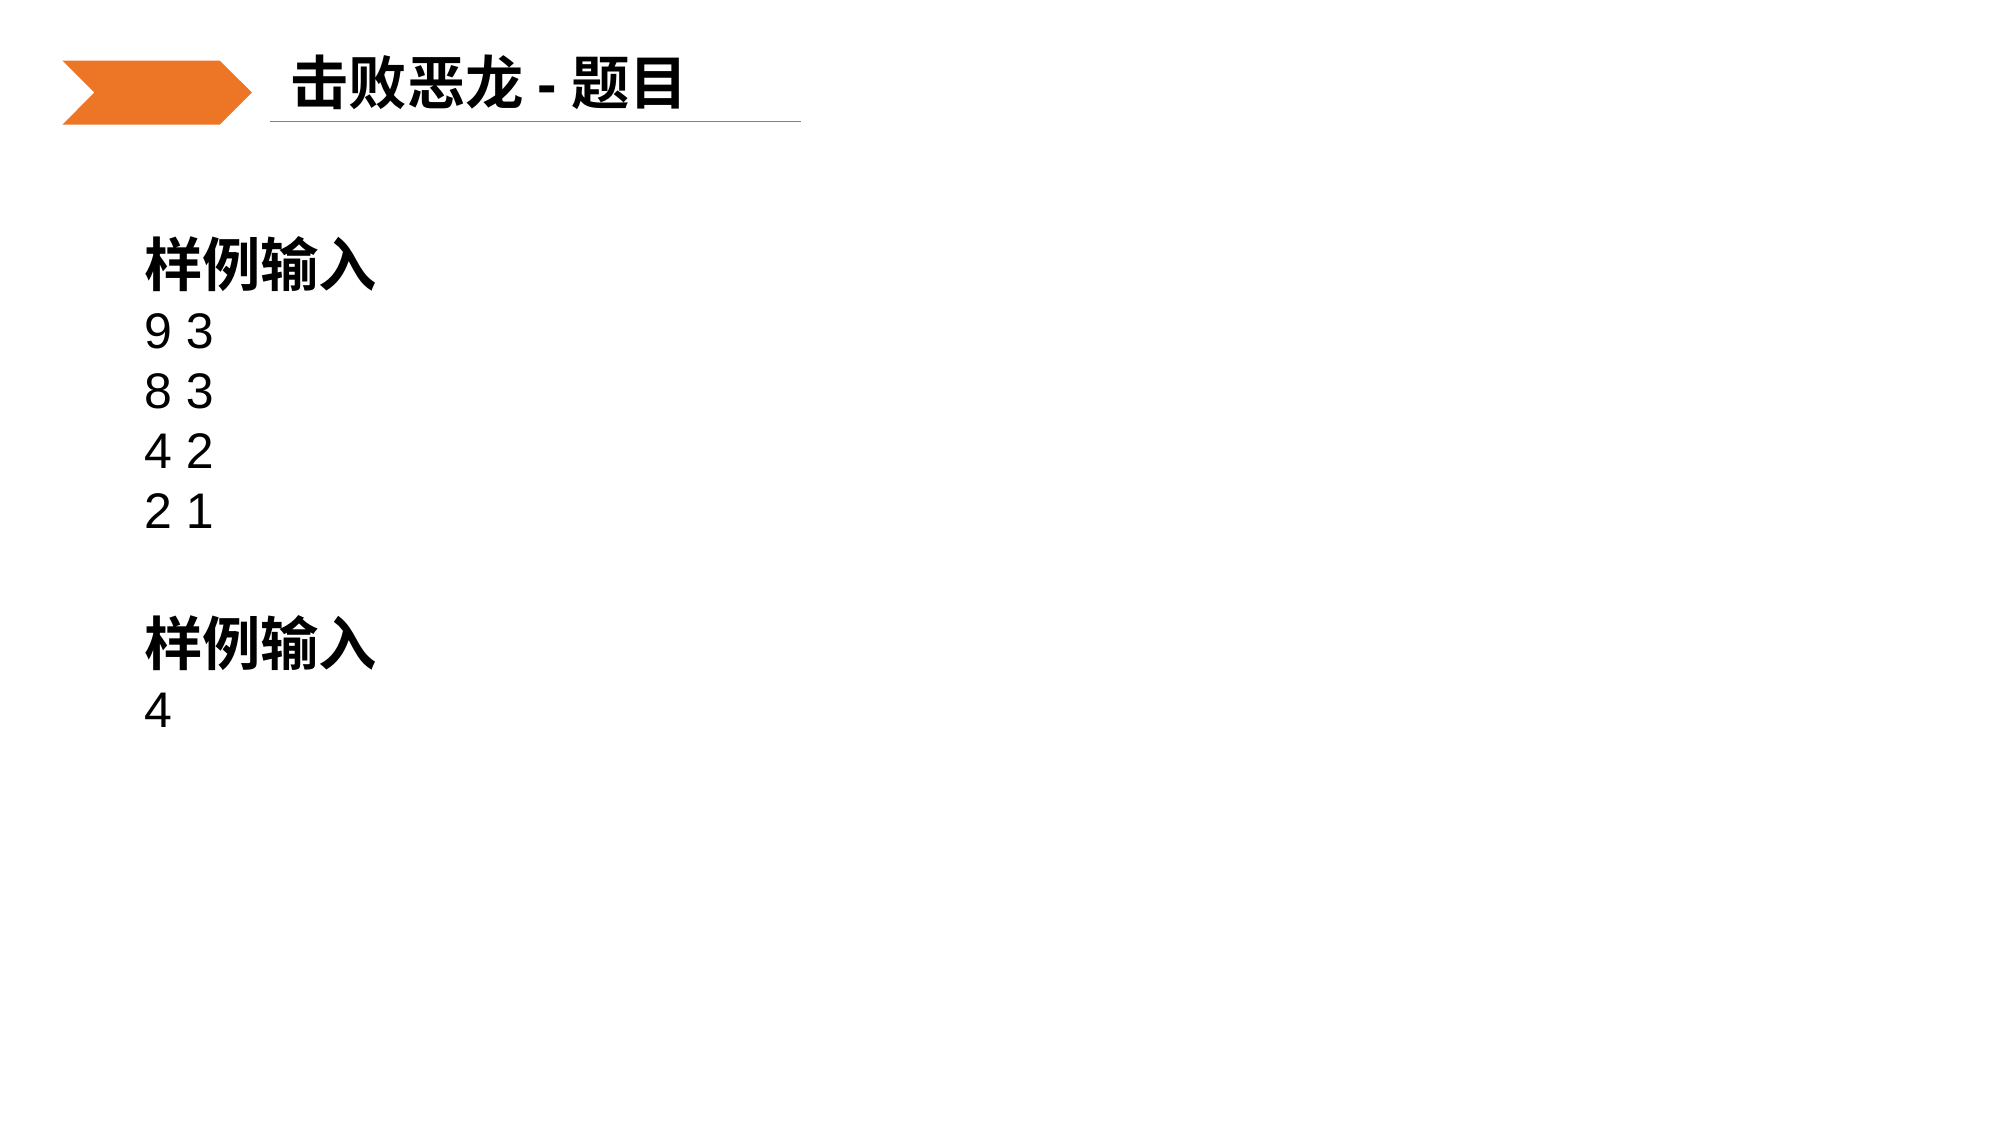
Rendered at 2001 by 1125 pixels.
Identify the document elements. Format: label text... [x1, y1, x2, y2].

text_box 样例输入 9 3 8 3 4 2 2 1 [129, 220, 393, 546]
text_box 样例输入 4 [129, 600, 393, 745]
text_box 击败恶龙-题目 [275, 38, 703, 124]
